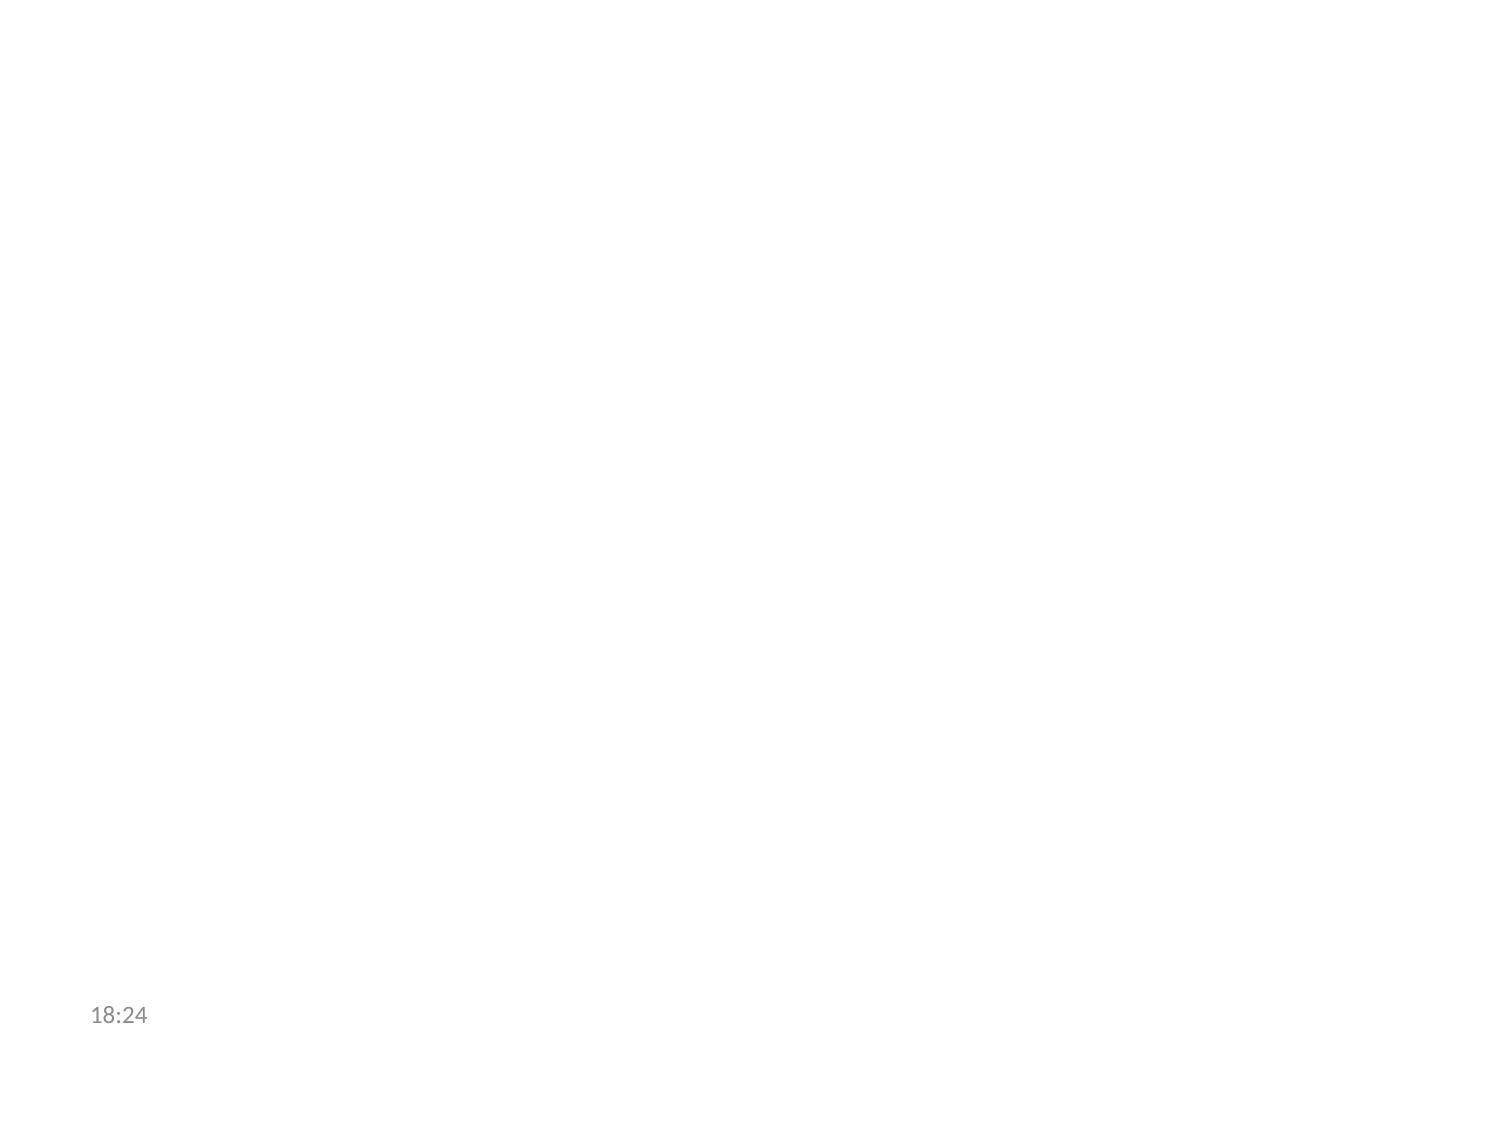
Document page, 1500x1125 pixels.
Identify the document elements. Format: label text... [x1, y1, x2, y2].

text_box 15:35 [75, 983, 425, 1044]
